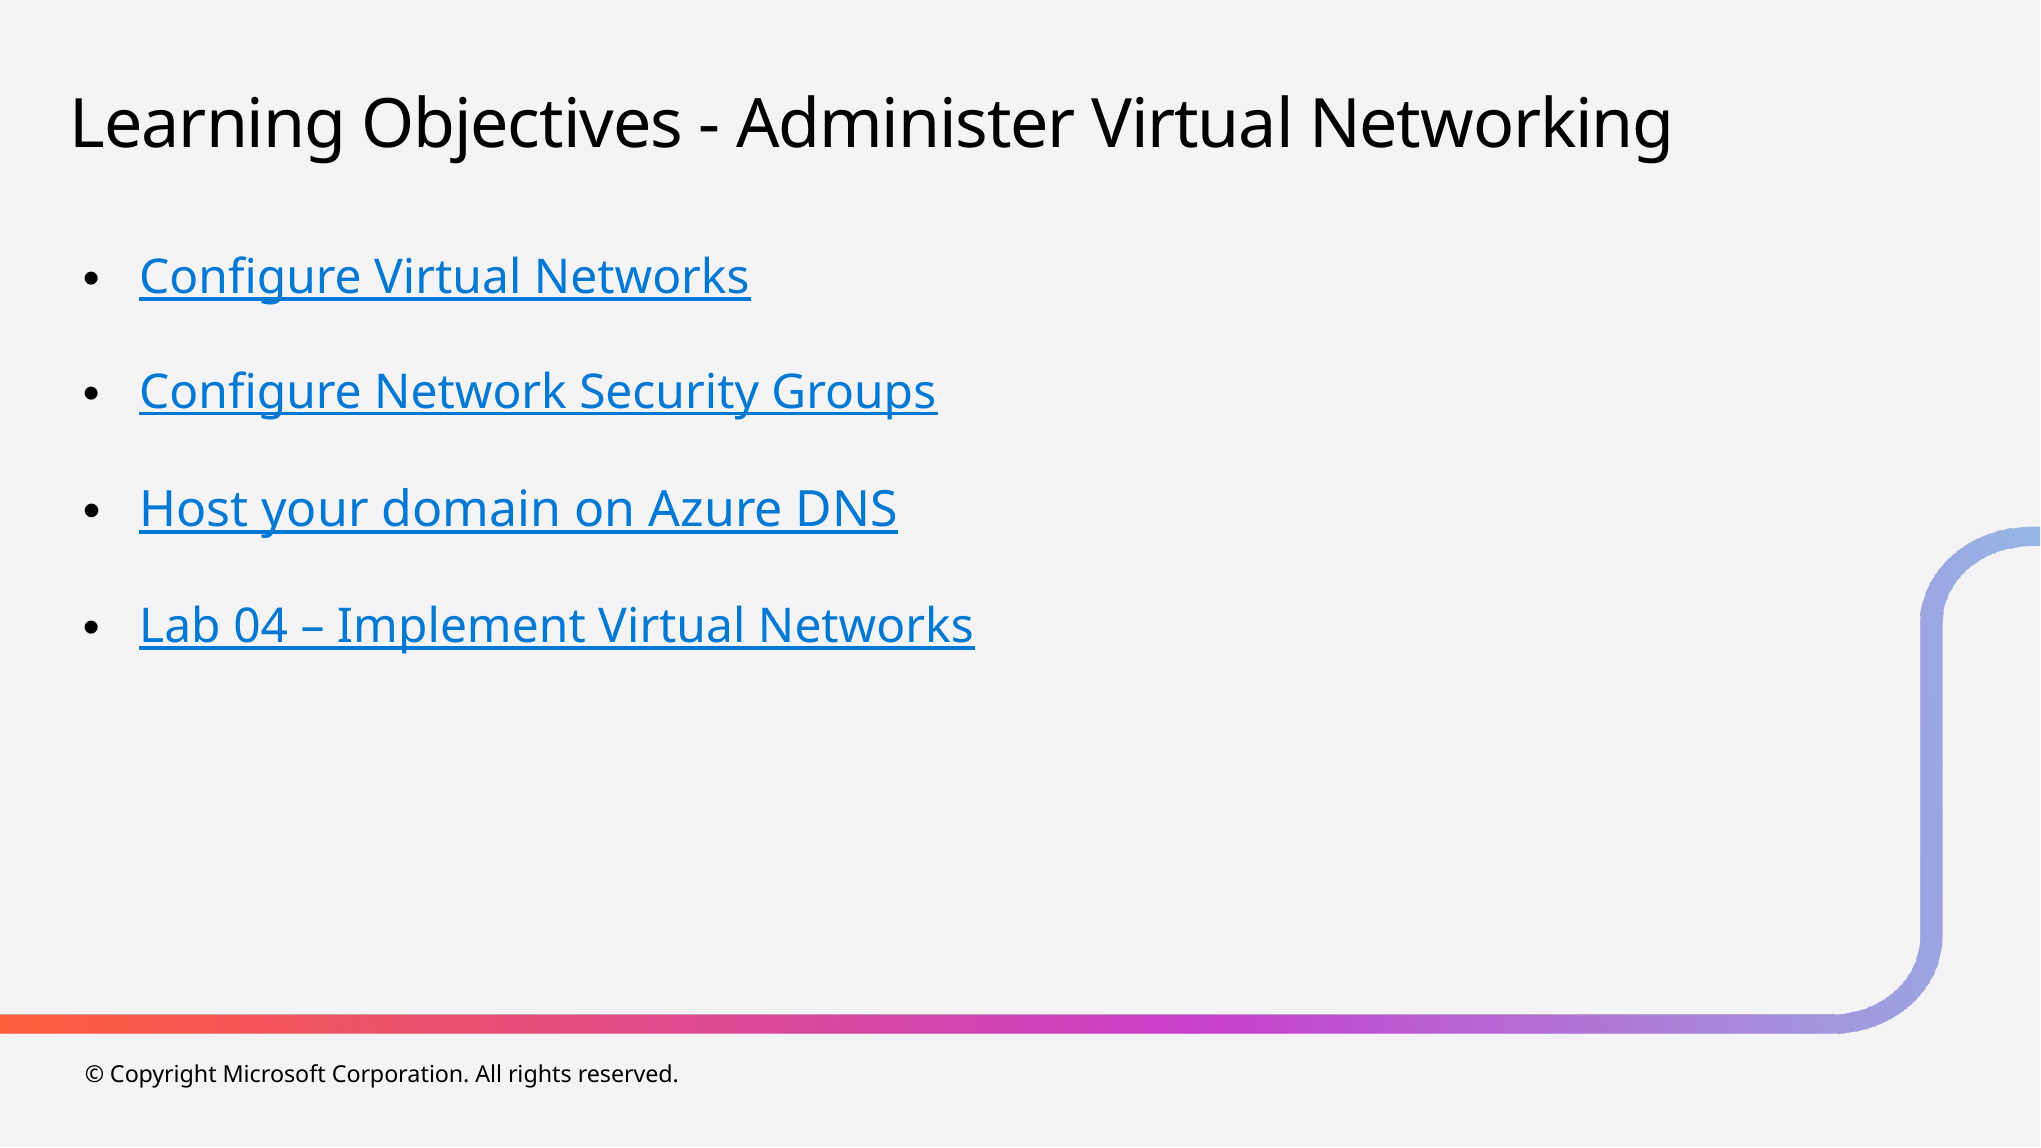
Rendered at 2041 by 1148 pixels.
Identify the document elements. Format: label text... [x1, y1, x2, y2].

text_box Configure Virtual Networks Configure Network Security Groups Host your domain on Azure DNS Lab 04 – Implement Virtual Networks [82, 222, 1136, 650]
title Learning Objectives - Administer Virtual Networking [70, 73, 1968, 188]
picture [0, 526, 2041, 1034]
